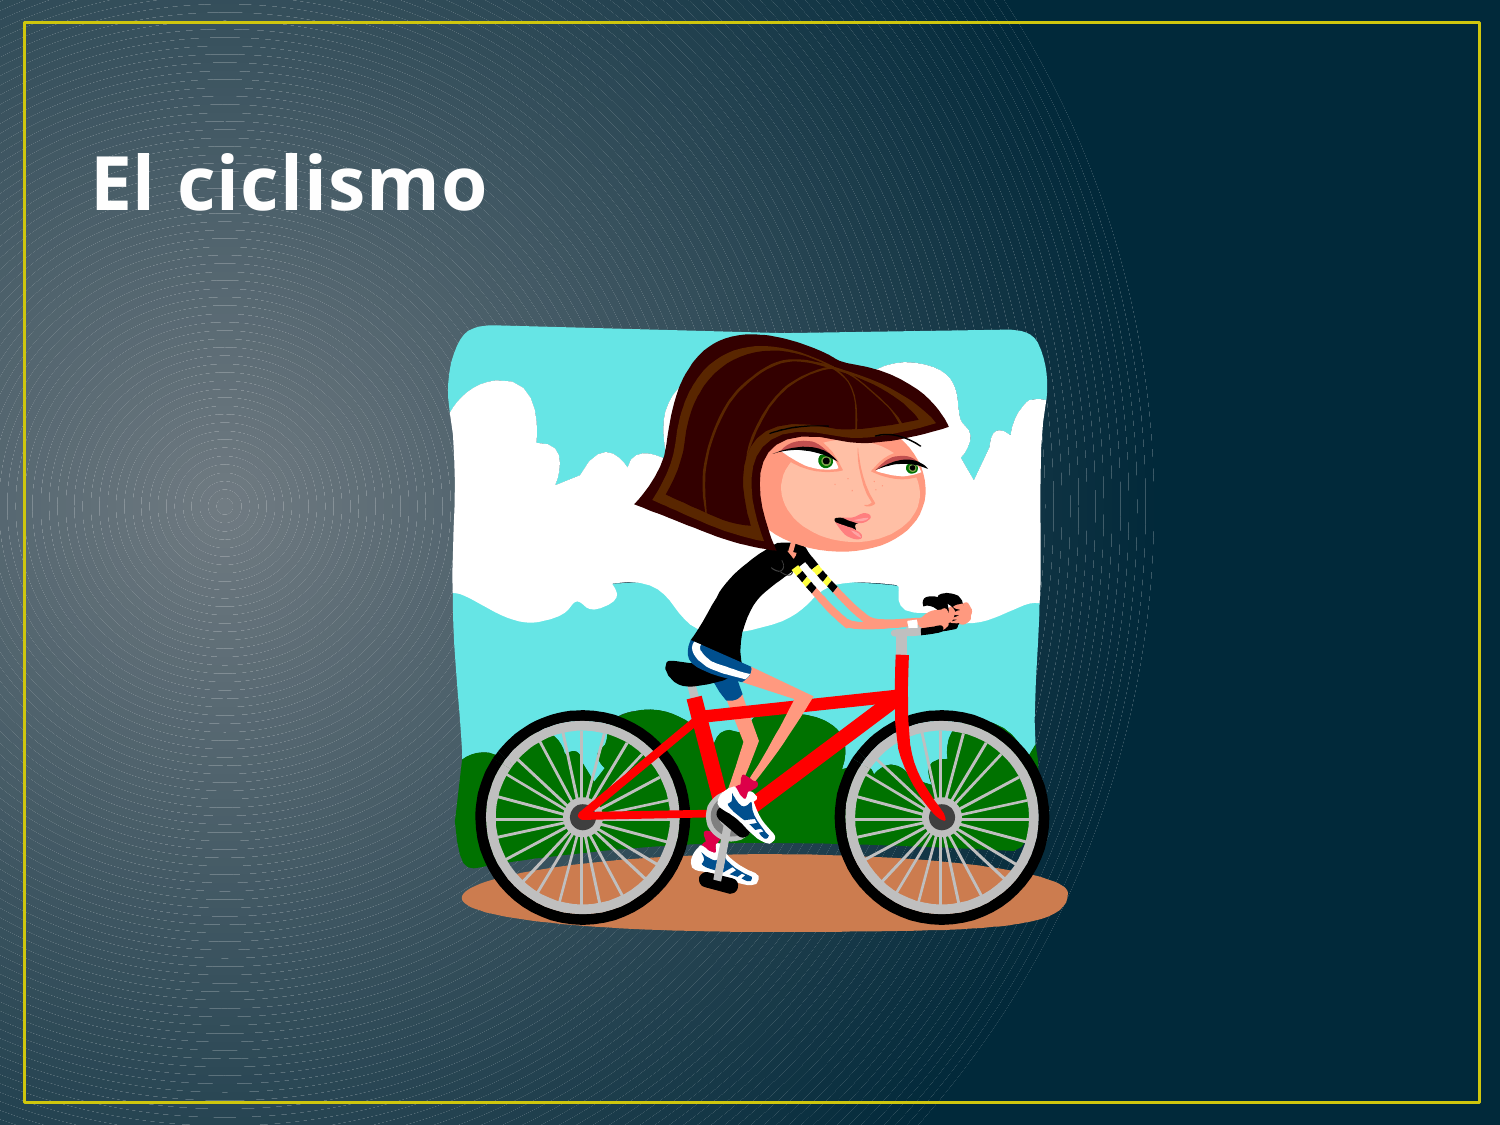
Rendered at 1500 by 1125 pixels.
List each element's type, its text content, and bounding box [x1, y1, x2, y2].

picture [1001, 938, 1017, 948]
title El ciclismo [75, 45, 1425, 233]
picture [442, 324, 1077, 932]
